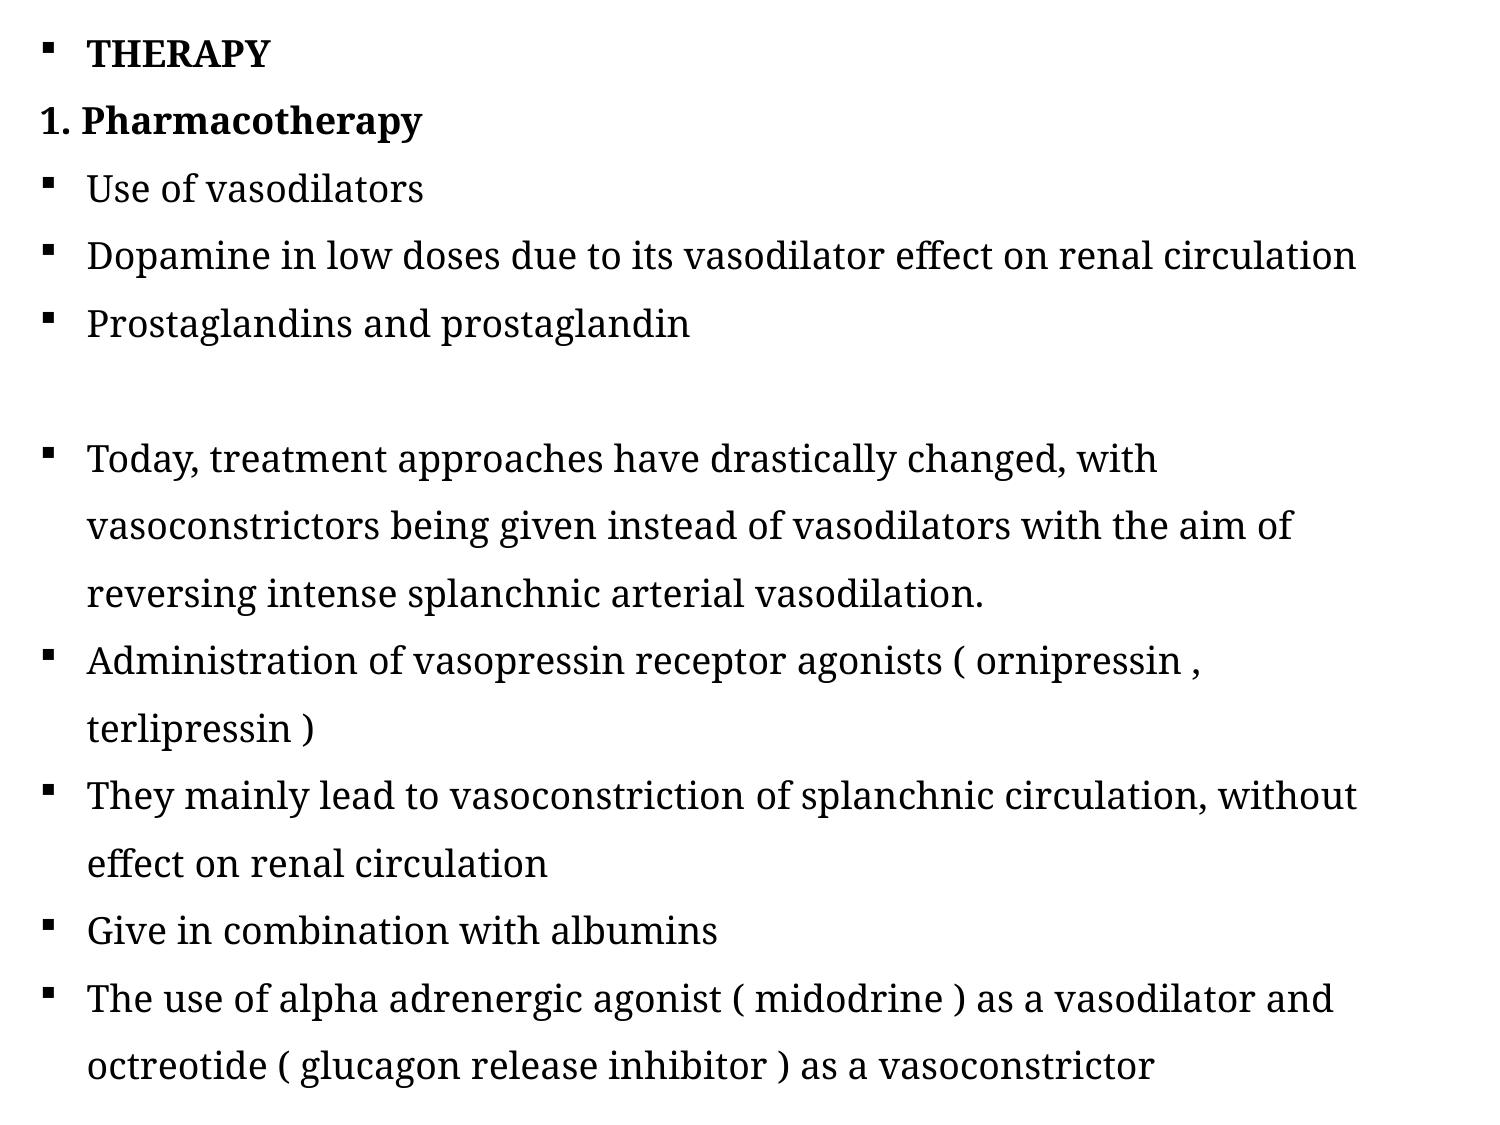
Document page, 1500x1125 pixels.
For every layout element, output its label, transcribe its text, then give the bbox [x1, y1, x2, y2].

text_box THERAPY 1. Pharmacotherapy Use of vasodilators Dopamine in low doses due to its vasodilator effect on renal circulation Prostaglandins and prostaglandin Today, treatment approaches have drastically changed, with vasoconstrictors being given instead of vasodilators with the aim of reversing intense splanchnic arterial vasodilation. Administration of vasopressin receptor agonists ( ornipressin , terlipressin ) They mainly lead to vasoconstriction of splanchnic circulation, without effect on renal circulation Give in combination with albumins The use of alpha adrenergic agonist ( midodrine ) as a vasodilator and octreotide ( glucagon release inhibitor ) as a vasoconstrictor [24, 0, 1413, 1095]
